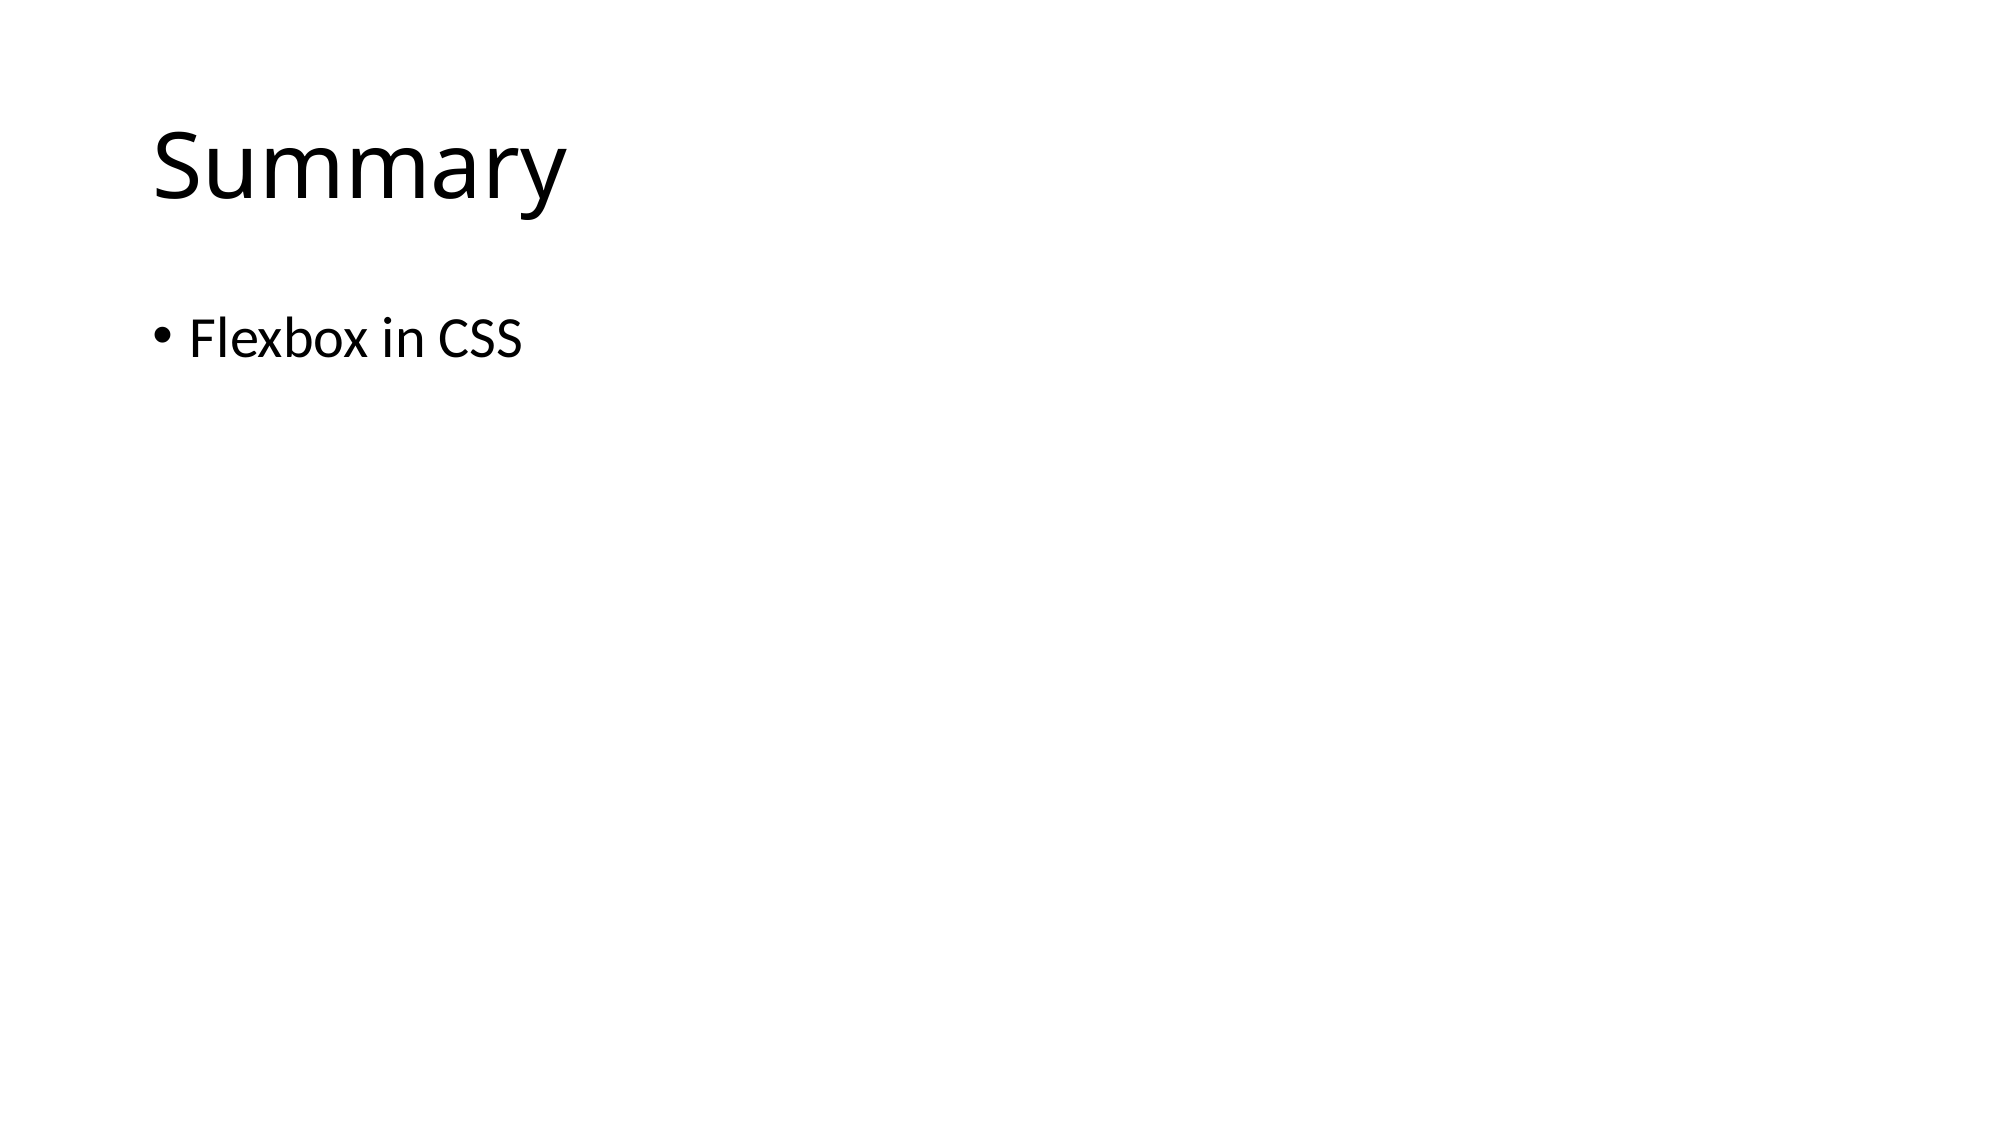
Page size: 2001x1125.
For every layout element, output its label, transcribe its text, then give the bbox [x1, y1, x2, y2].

list Flexbox in CSS [137, 299, 1863, 1014]
title Summary [137, 59, 1863, 278]
